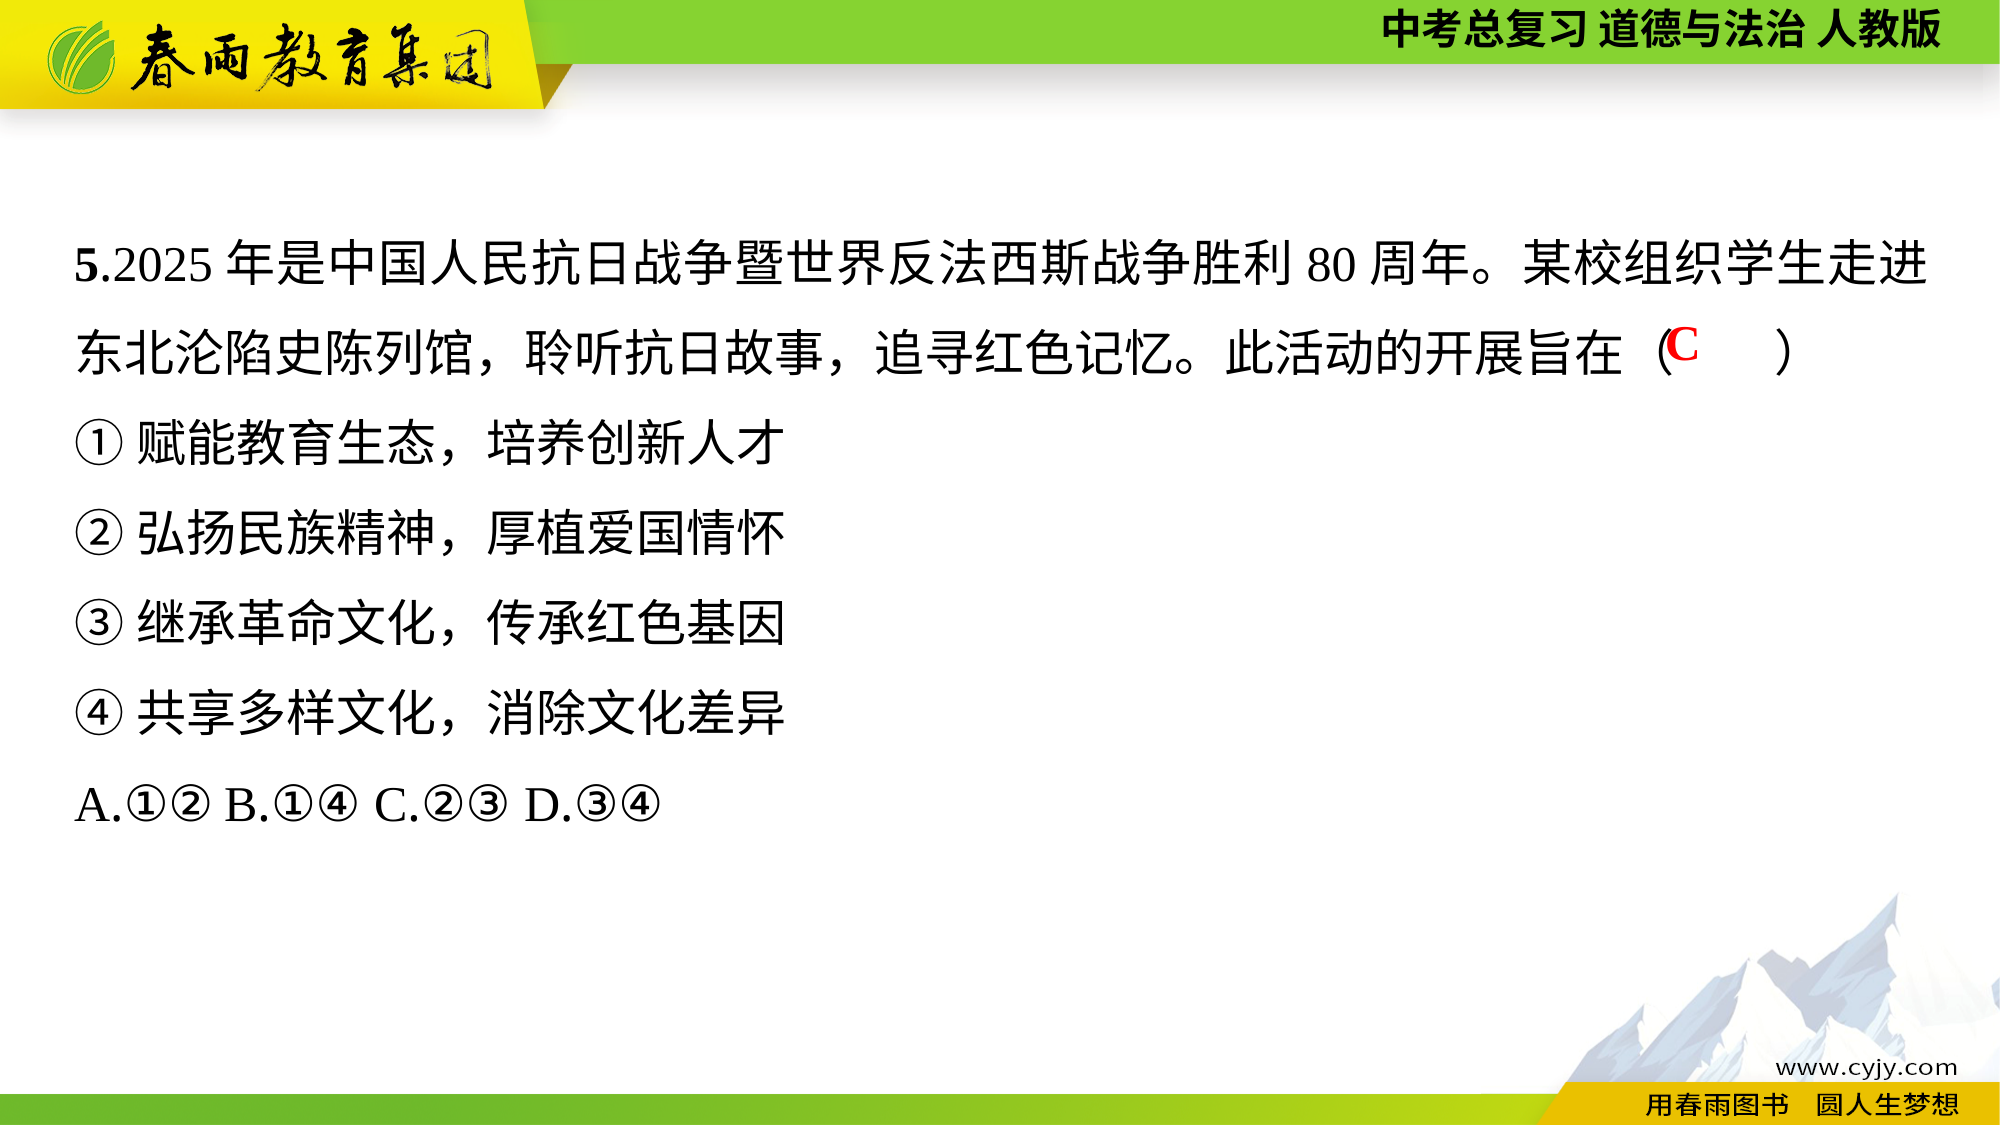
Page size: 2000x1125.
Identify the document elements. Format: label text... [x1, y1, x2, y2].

text_box C [1650, 302, 1716, 378]
picture [0, 0, 2000, 1125]
list 5.2025年是中国人民抗日战争暨世界反法西斯战争胜利80周年。某校组织学生走进东北沦陷史陈列馆，聆听抗日故事，追寻红色记忆。此活动的开展旨在（ ） ①赋能教育生态，培养创新人才 ②弘扬民族精神，厚植爱国情怀 ③继承革命文化，传承红色基因 ④共享多样文化，消除文化差异 A.①② B.①④ C.②③ D.③④ [59, 194, 1944, 835]
